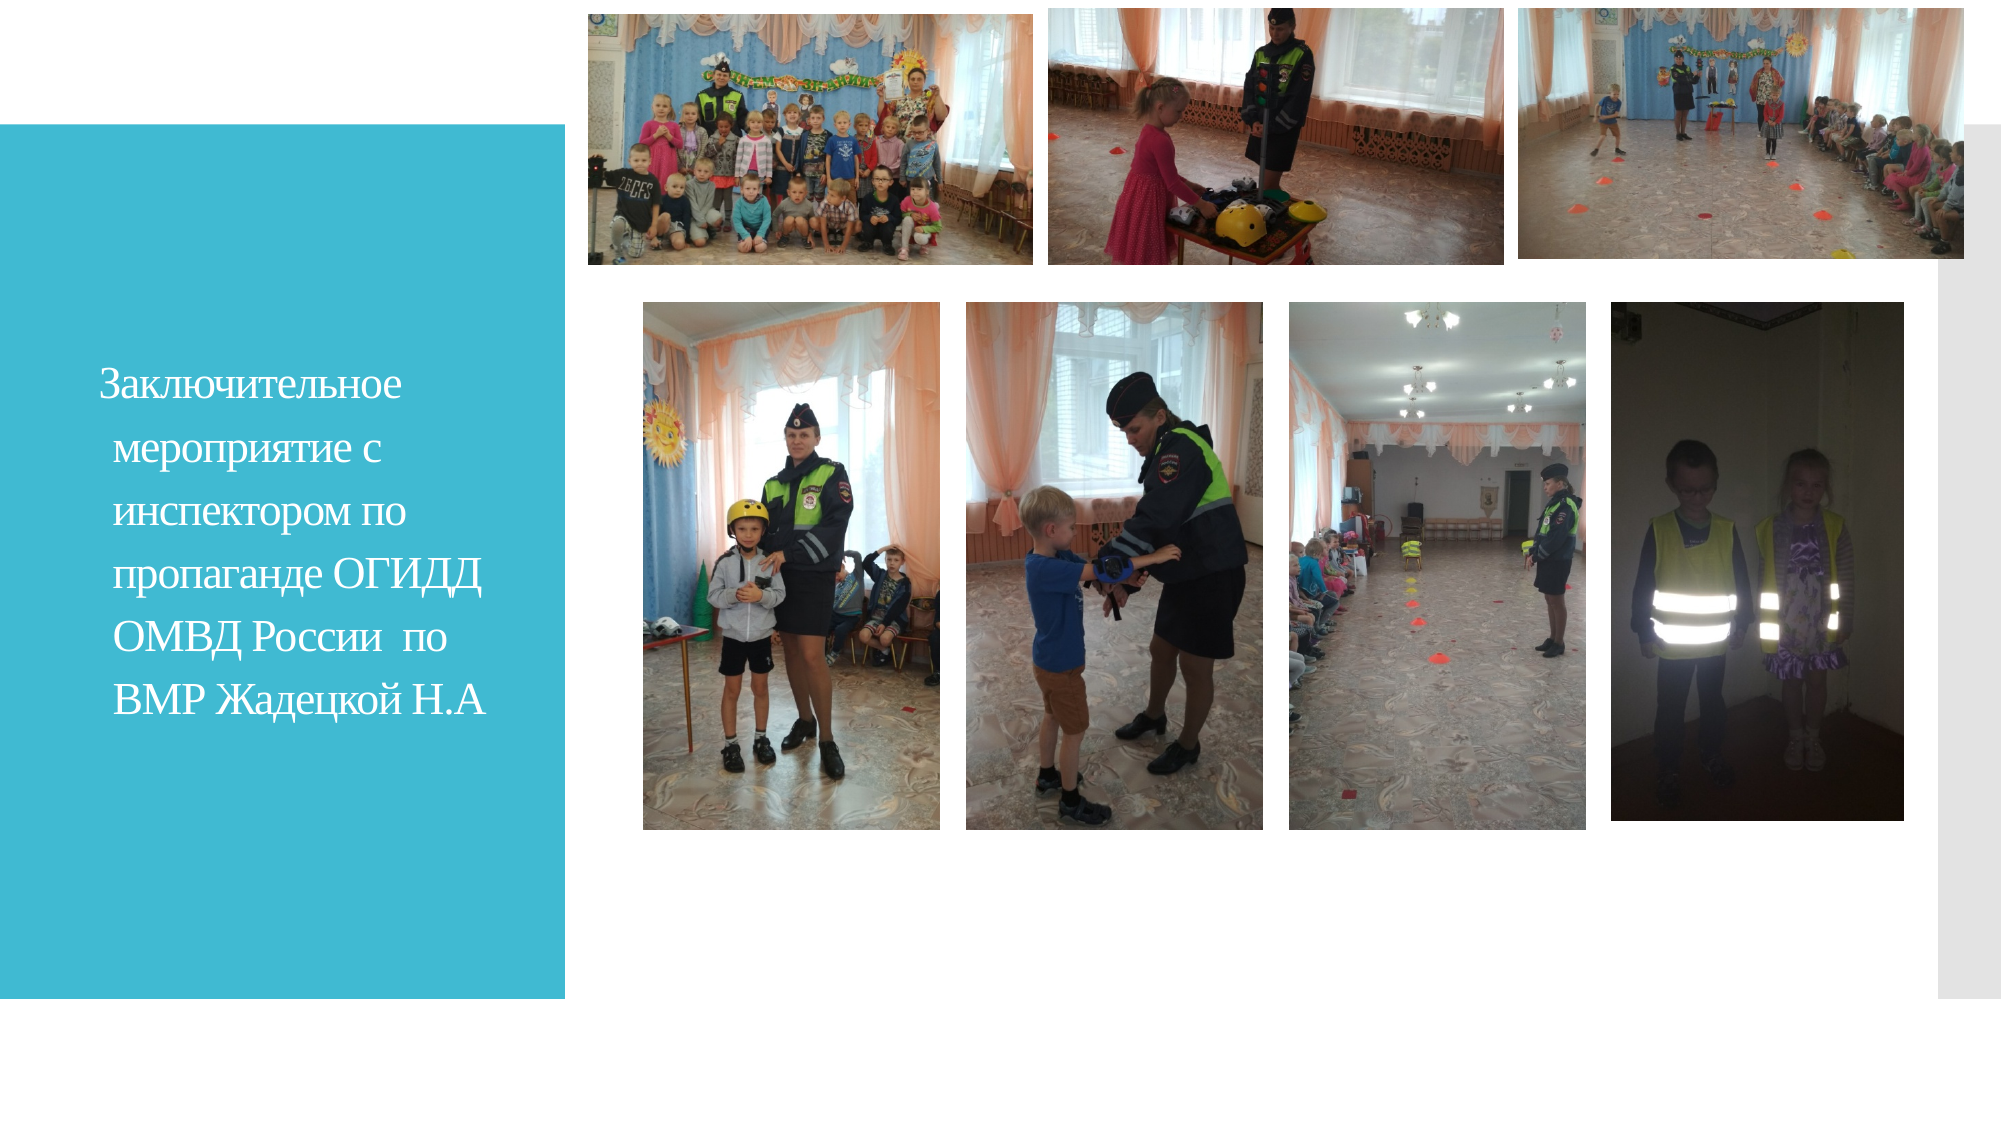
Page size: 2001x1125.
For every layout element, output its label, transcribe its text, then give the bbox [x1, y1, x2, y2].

title Заключительное мероприятие с инспектором по пропаганде ОГИДД ОМВД России по ВМР Жадецкой Н.А [41, 184, 525, 940]
picture [1288, 302, 1586, 830]
picture [966, 302, 1263, 830]
picture [587, 14, 1034, 265]
picture [643, 302, 940, 830]
picture [1047, 8, 1504, 266]
picture [1611, 302, 1904, 821]
picture [1518, 8, 1964, 259]
